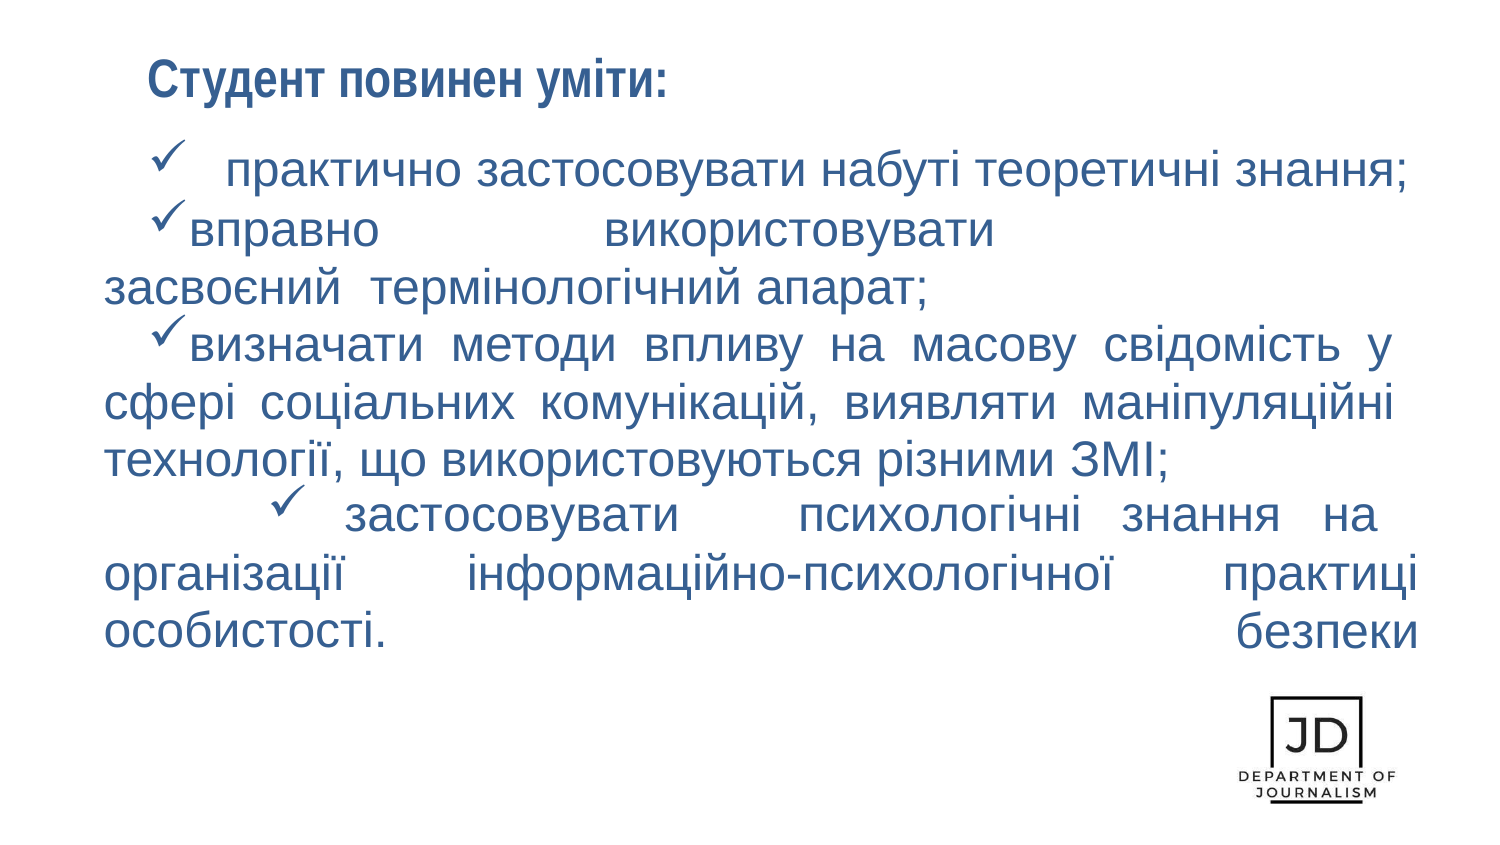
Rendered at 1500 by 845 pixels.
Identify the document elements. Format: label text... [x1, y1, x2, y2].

text_box організації інформаційно-психологічної [101, 538, 145, 595]
text_box [1236, 691, 1398, 804]
text_box особистості. [101, 595, 392, 658]
title Студент повинен уміти: [145, 41, 675, 135]
text_box застосовувати психологічні знання на практиці безпеки [145, 480, 1420, 659]
list практично застосовувати набуті теоретичні знання; вправно використовувати засвоєний термінологічний апарат; визначати методи впливу на масову свідомість у сфері соціальних комунікацій, виявляти маніпуляційні технології, що використовуються різними ЗМІ; [101, 135, 1420, 538]
